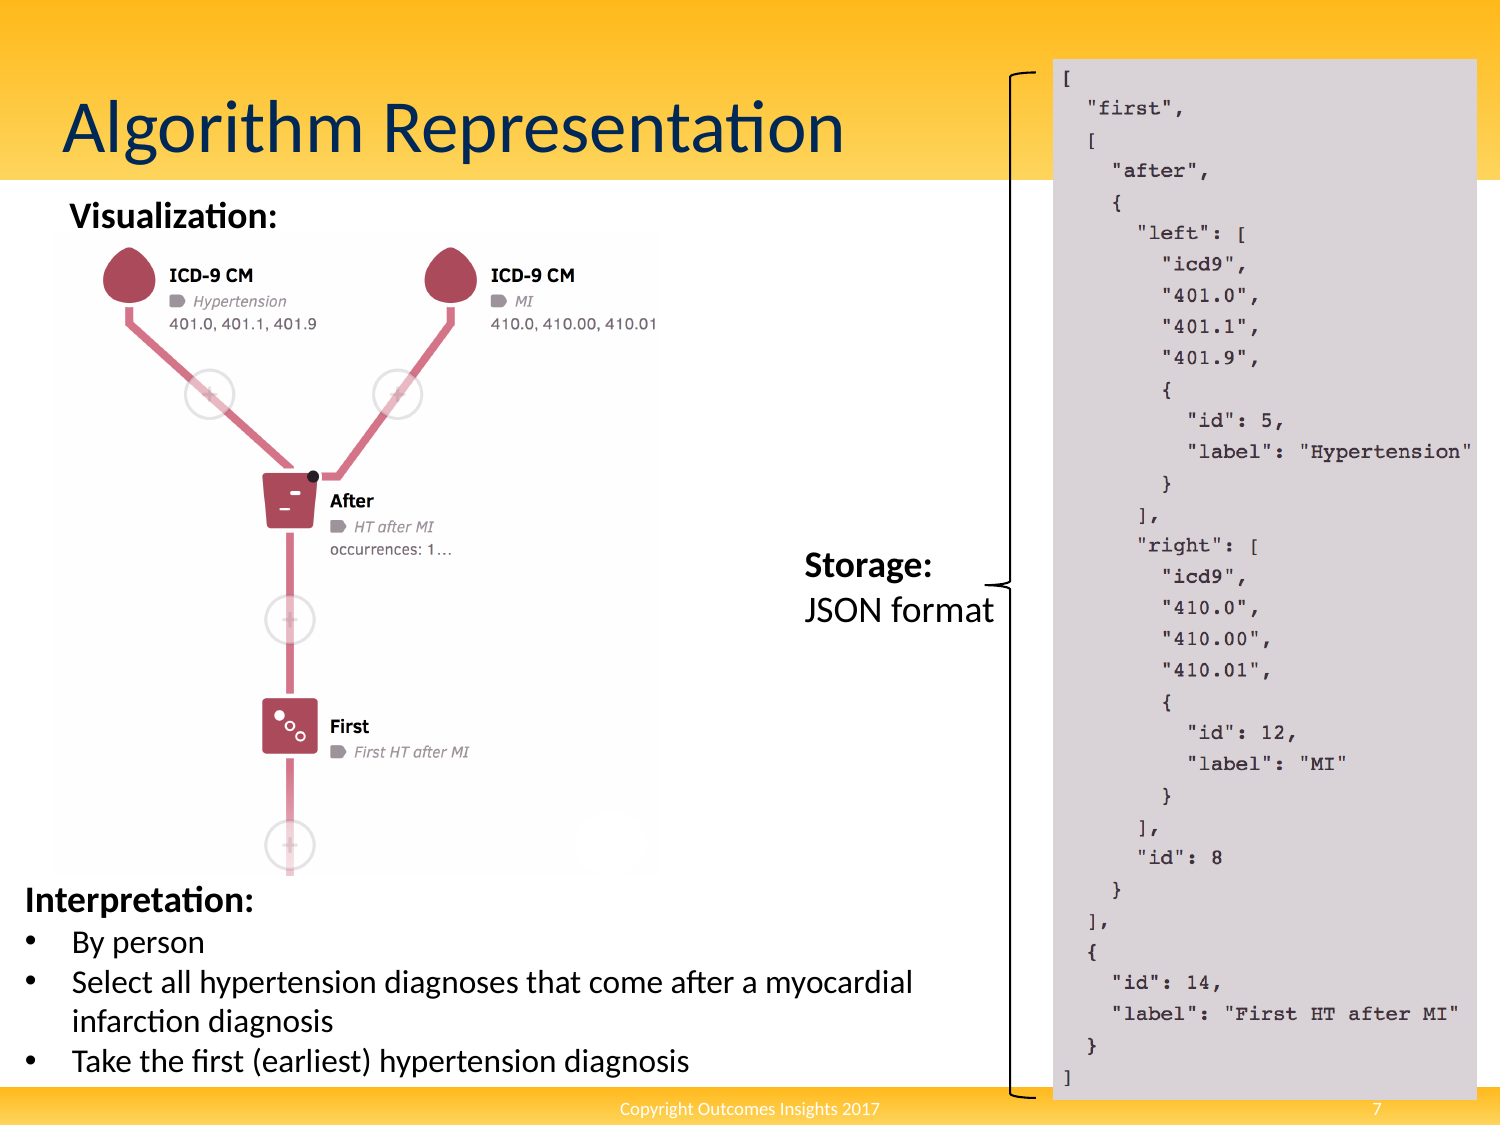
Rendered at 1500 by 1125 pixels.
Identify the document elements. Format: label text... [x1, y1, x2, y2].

picture [1053, 59, 1477, 1100]
title Algorithm Representation [47, 59, 985, 196]
slide_number 7 [1059, 1100, 1397, 1123]
text_box Interpretation: By person Select all hypertension diagnoses that come after a myocardial infarction diagnosis Take the first (earliest) hypertension diagnosis [10, 867, 992, 1125]
text_box [1009, 71, 1036, 1099]
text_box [54, 233, 660, 876]
text_box Storage: JSON format [789, 532, 1011, 637]
footer Copyright Outcomes Insights 2017 [496, 1094, 1004, 1121]
text_box Visualization: [54, 183, 674, 244]
